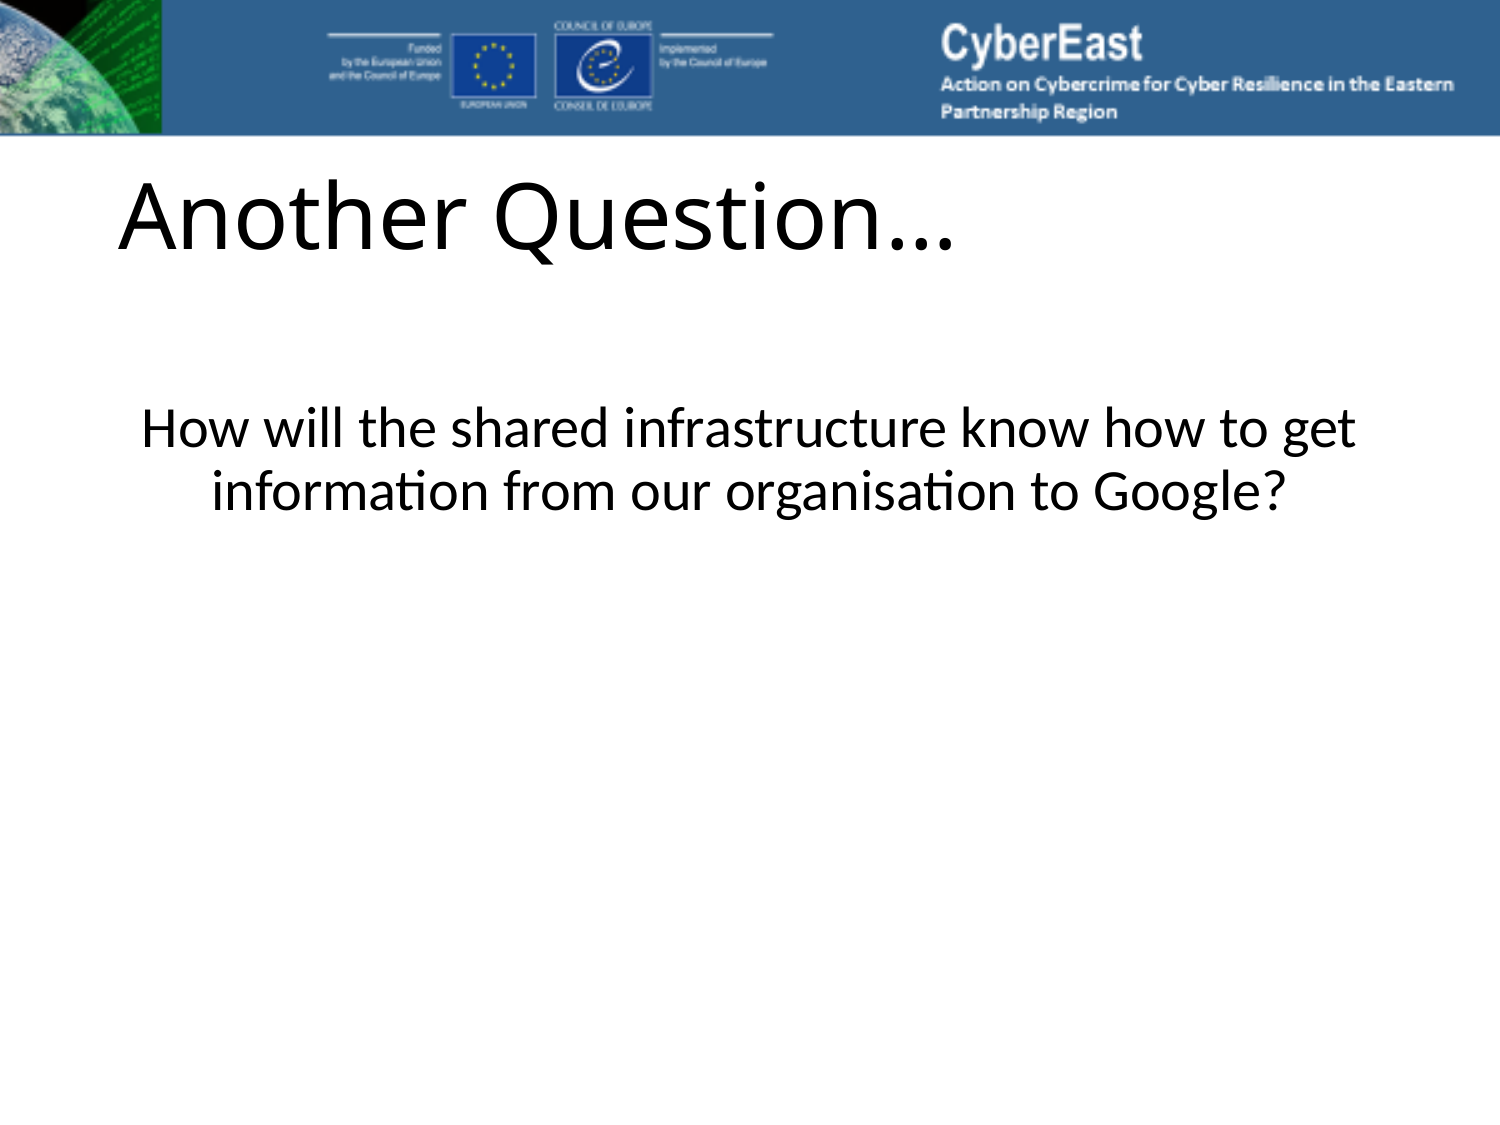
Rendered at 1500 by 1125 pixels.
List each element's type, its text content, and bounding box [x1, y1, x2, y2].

list How will the shared infrastructure know how to get information from our organisation to Google? [103, 299, 1397, 1014]
picture [0, 0, 1500, 1125]
title Another Question… [103, 111, 1397, 299]
